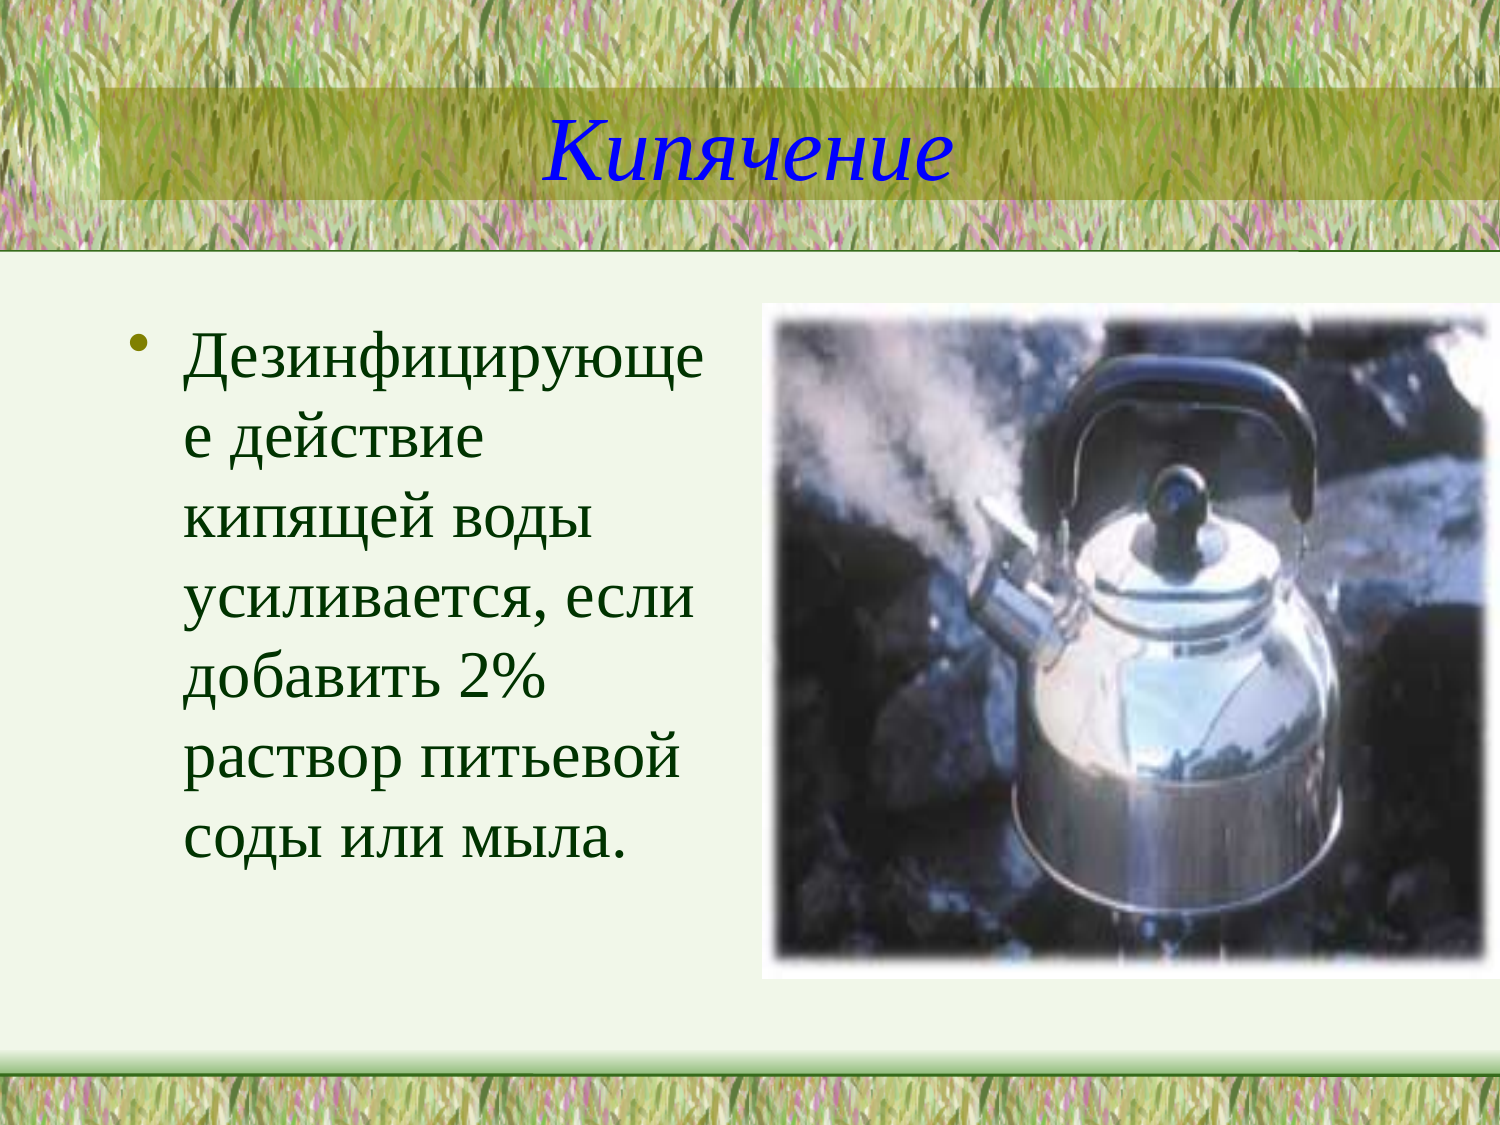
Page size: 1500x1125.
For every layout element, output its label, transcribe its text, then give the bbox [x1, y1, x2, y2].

picture [0, 0, 1500, 250]
list Дезинфицирующее действие кипящей воды усиливается, если добавить 2% раствор питьевой соды или мыла. [112, 303, 738, 979]
title Кипячение [112, 50, 1388, 238]
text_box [762, 303, 1500, 979]
picture [0, 1077, 1500, 1125]
